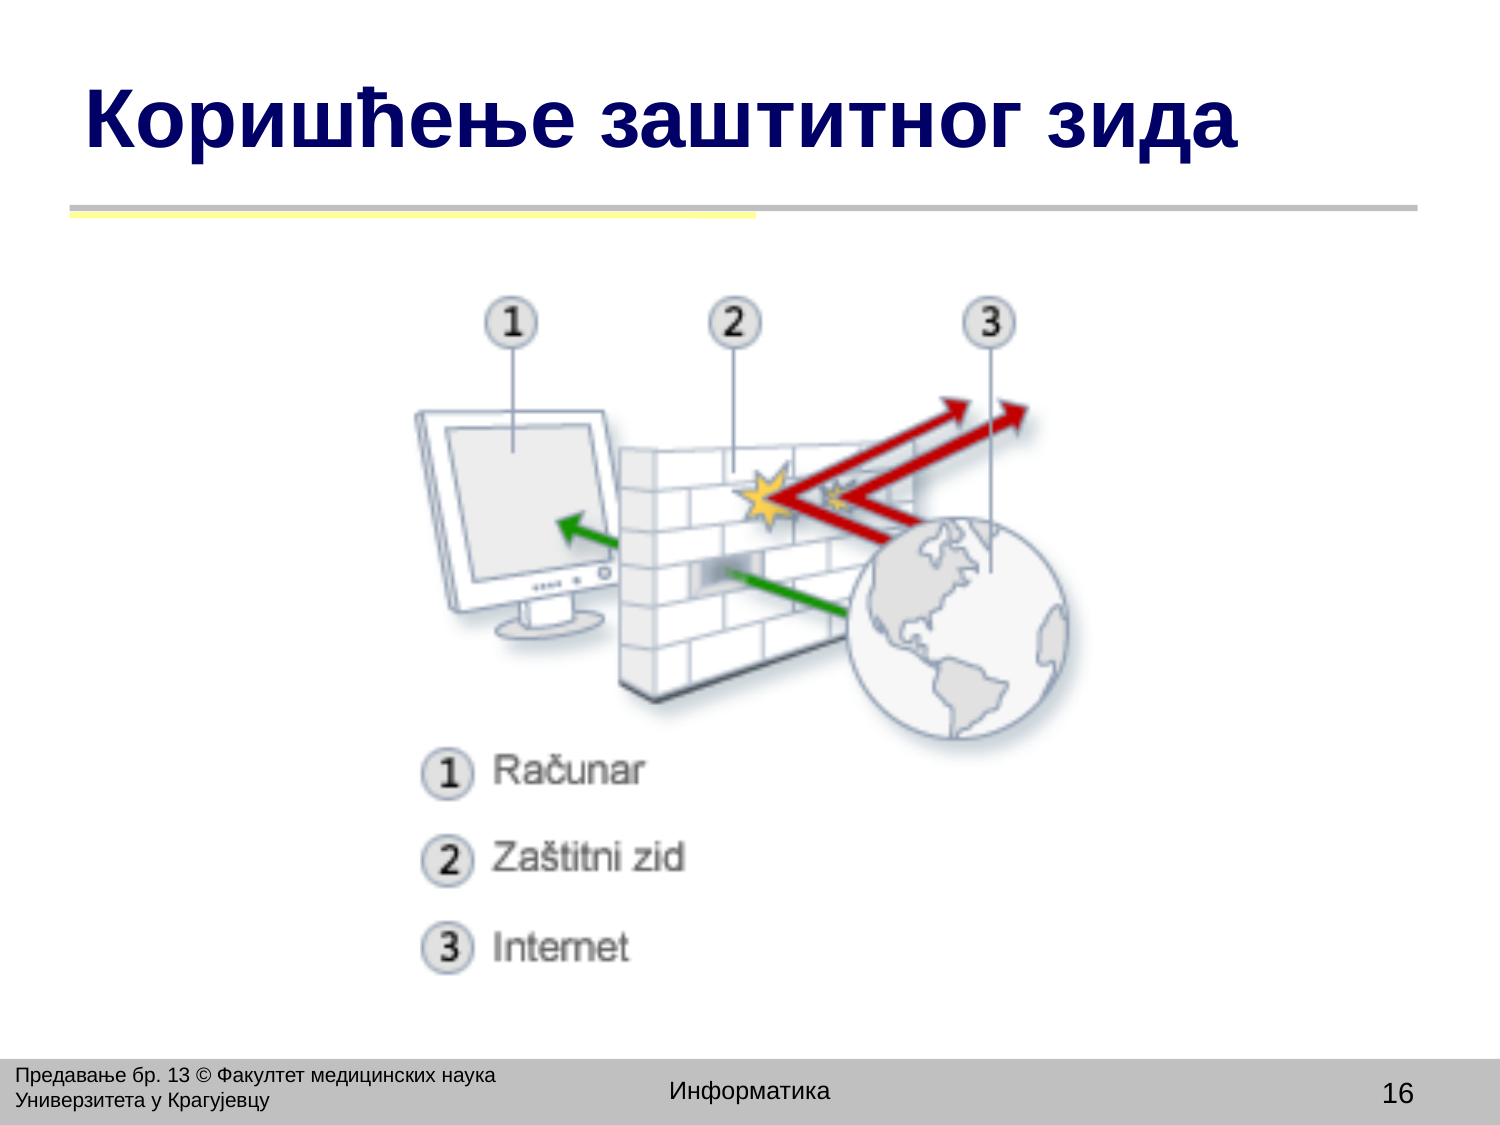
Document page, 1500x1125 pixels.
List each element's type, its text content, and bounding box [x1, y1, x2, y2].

footer Информатика [512, 1066, 988, 1125]
slide_number 16 [1079, 1066, 1430, 1125]
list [362, 257, 1105, 1036]
title Коришћење заштитног зида [69, 19, 1426, 208]
slide_number Предавање бр. 13 © Факултет медицинских наука Универзитета у Крагујевцу [0, 1053, 617, 1108]
